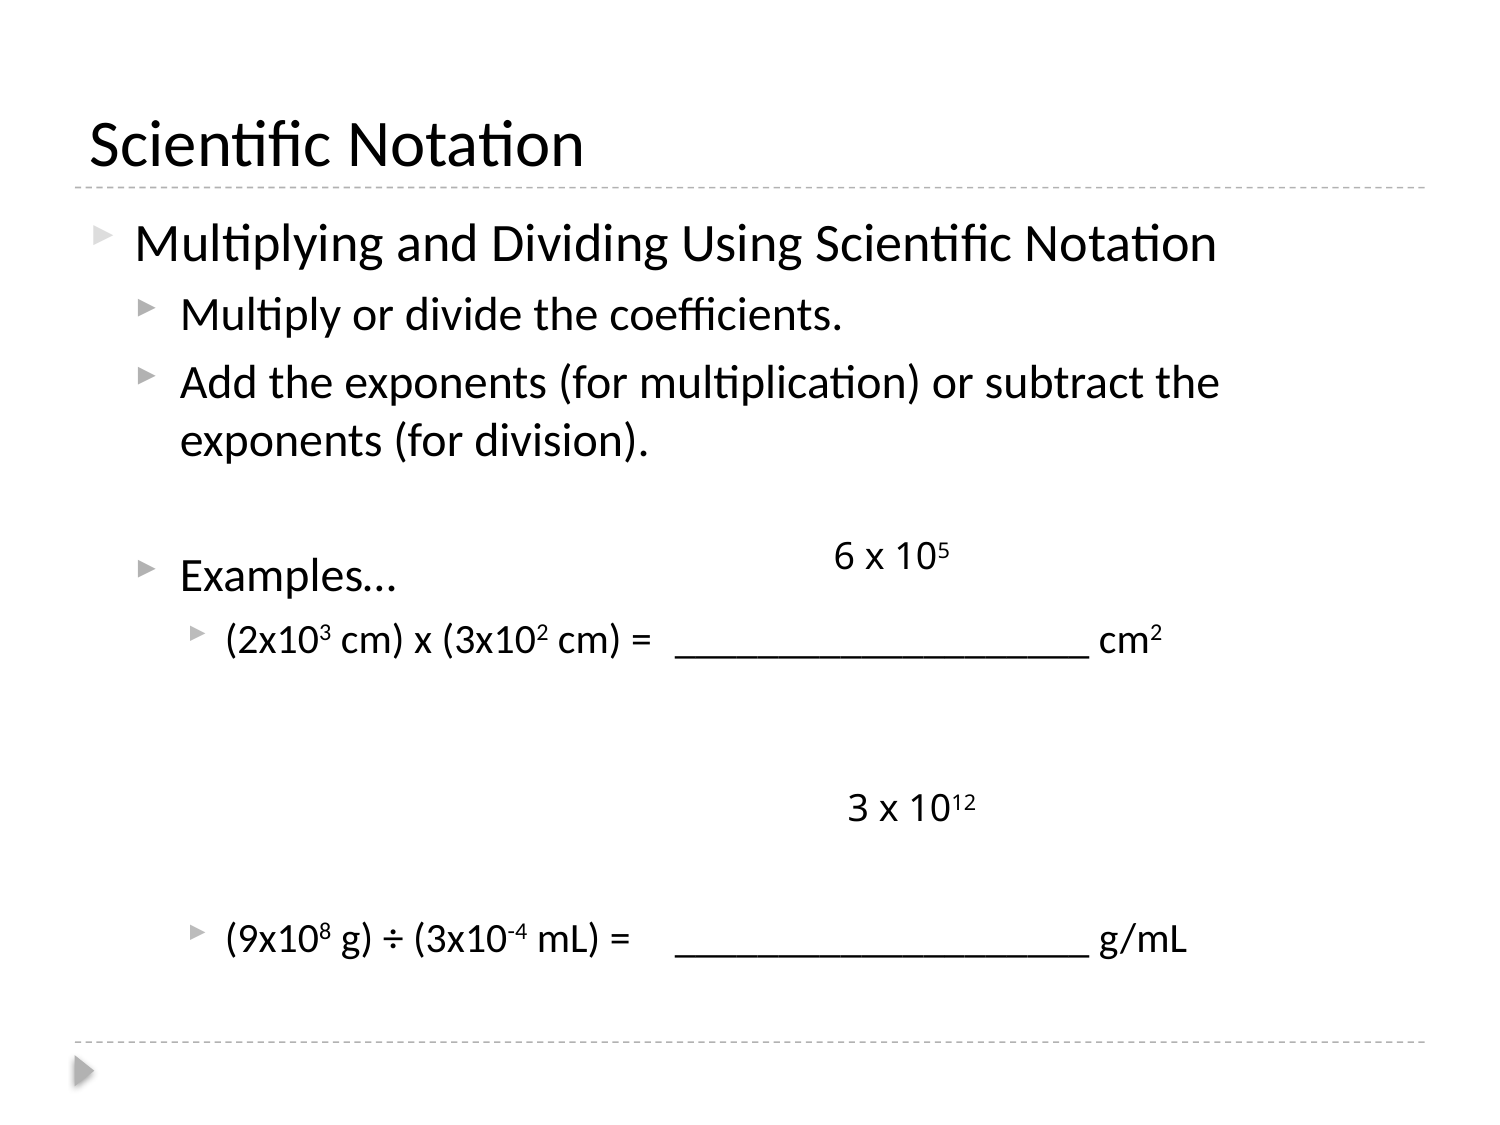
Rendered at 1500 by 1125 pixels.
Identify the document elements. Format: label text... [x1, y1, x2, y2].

text_box 3 x 1012 [832, 776, 992, 837]
list Multiplying and Dividing Using Scientific Notation Multiply or divide the coefficients. Add the exponents (for multiplication) or subtract the exponents (for division). Examples… (2x103 cm) x (3x102 cm) = ____________________ cm2 (9x108 g) ÷ (3x10-4 mL) = ____________________ g/mL [75, 200, 1425, 1010]
text_box 6 x 105 [819, 524, 966, 585]
title Scientific Notation [75, 24, 1425, 188]
